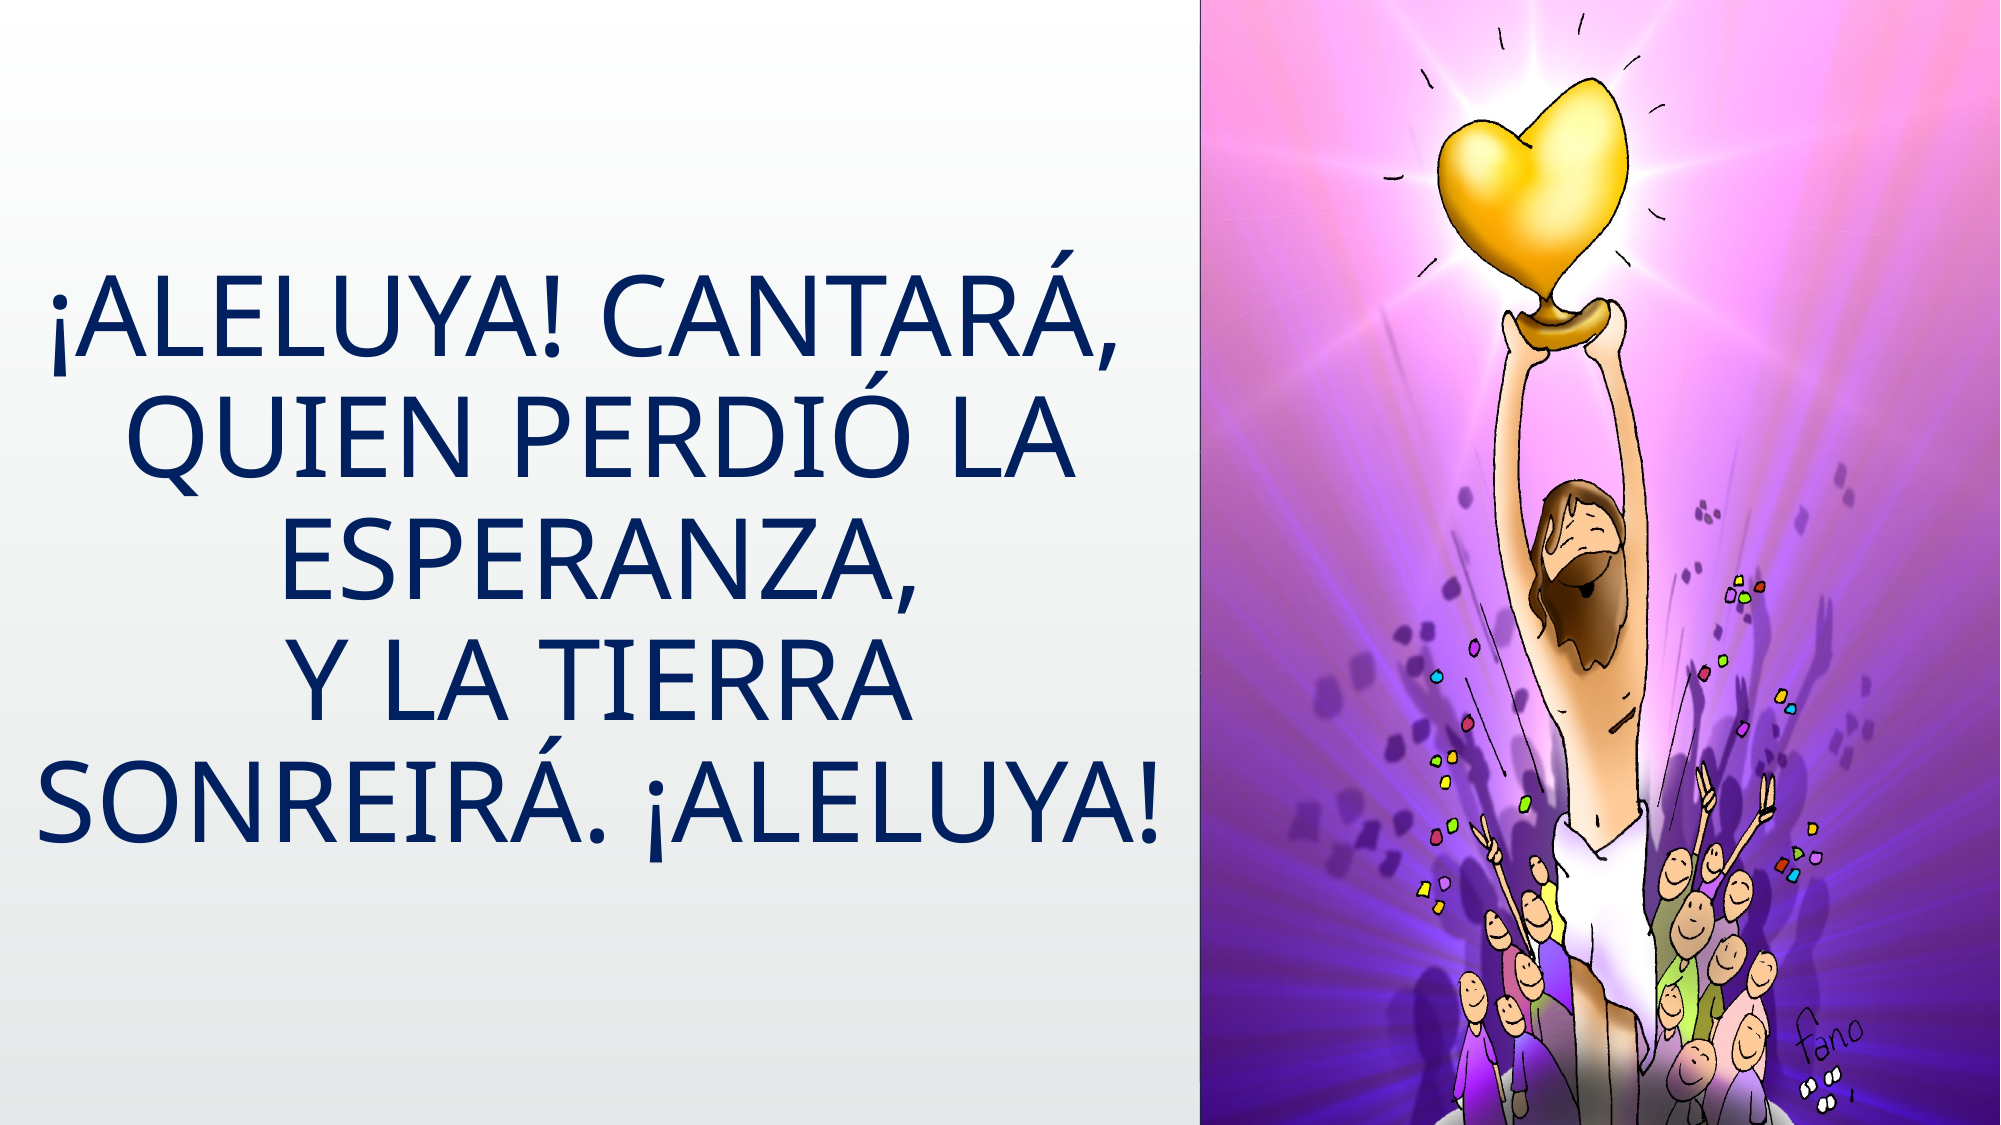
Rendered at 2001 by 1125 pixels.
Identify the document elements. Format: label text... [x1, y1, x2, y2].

picture [1200, 0, 2000, 1125]
title ¡ALELUYA! CANTARÁ, QUIEN PERDIÓ LA ESPERANZA, Y LA TIERRA SONREIRÁ. ¡ALELUYA! [0, 0, 1200, 1125]
